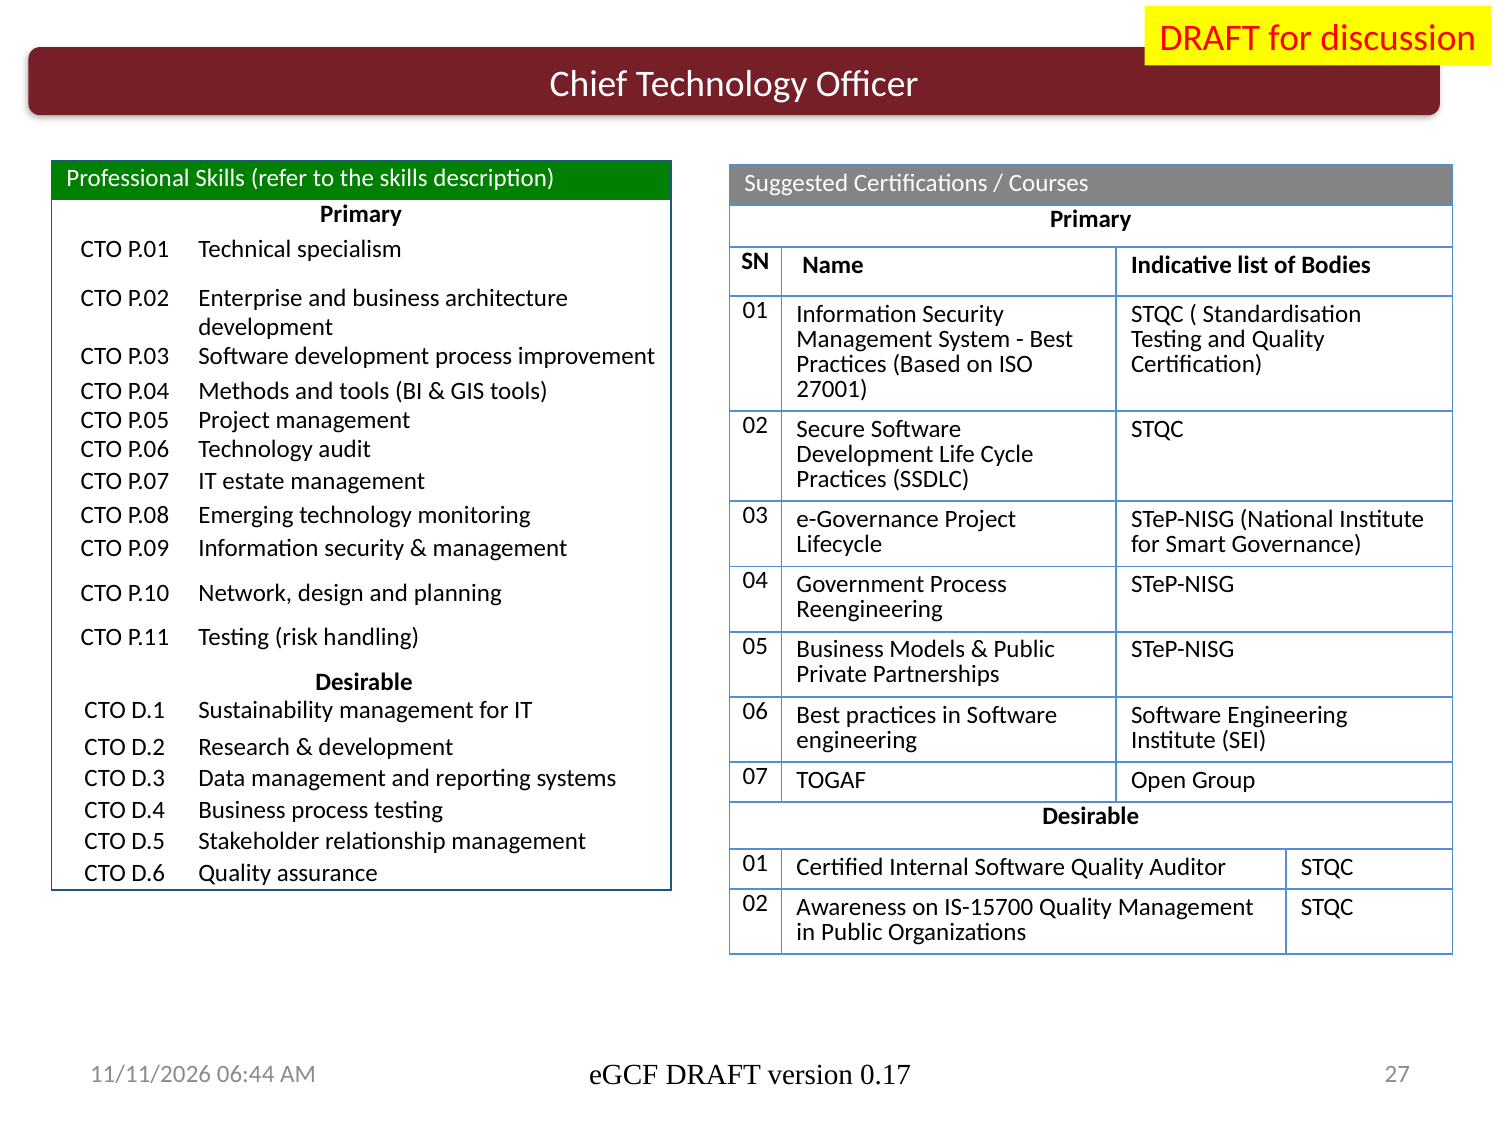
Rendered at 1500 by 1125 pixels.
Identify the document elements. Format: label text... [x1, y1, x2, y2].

table_cell STQC [1117, 412, 1452, 500]
table_cell 04 [730, 567, 781, 631]
table_cell Technology audit [198, 435, 670, 467]
table_cell 01 [730, 850, 781, 888]
table_cell CTO P.01 [52, 235, 198, 284]
table_cell STQC ( Standardisation Testing and Quality Certification) [1117, 297, 1452, 410]
table_cell STQC [1287, 850, 1452, 888]
table_cell 07 [730, 763, 781, 801]
text_box DRAFT for discussion [1144, 5, 1492, 66]
table_cell Sustainability management for IT [198, 697, 670, 733]
table_cell Research & development [198, 733, 670, 764]
table_header Suggested Certifications / Courses [730, 166, 1452, 204]
table_cell Software development process improvement [198, 342, 670, 377]
table_cell CTO D.4 [52, 796, 198, 827]
table_cell Business process testing [198, 796, 670, 827]
table_cell Best practices in Software engineering [782, 698, 1115, 761]
table_cell CTO D.6 [52, 859, 198, 889]
table_cell Project management [198, 406, 670, 435]
table_cell STeP-NISG [1117, 567, 1452, 631]
table_cell Network, design and planning [198, 579, 670, 623]
text_box Chief Technology Officer [27, 46, 1441, 116]
table_cell Open Group [1117, 763, 1452, 801]
table_cell 01 [730, 297, 781, 410]
table_cell CTO P.10 [52, 579, 198, 623]
table_cell Technical specialism [198, 235, 670, 284]
table_cell CTO P.03 [52, 342, 198, 377]
table_cell CTO P.04 [52, 377, 198, 406]
table_cell Stakeholder relationship management [198, 827, 670, 859]
table_cell Quality assurance [198, 859, 670, 889]
table_cell Information security & management [198, 534, 670, 579]
table_cell STeP-NISG [1117, 633, 1452, 696]
table_cell STQC [1287, 890, 1452, 953]
table_cell CTO P.08 [52, 501, 198, 534]
table_cell Secure Software Development Life Cycle Practices (SSDLC) [782, 412, 1115, 500]
table_cell CTO P.06 [52, 435, 198, 467]
table_cell Primary [730, 206, 1452, 246]
table_cell Desirable [730, 803, 1452, 848]
table_cell Certified Internal Software Quality Auditor [782, 850, 1285, 888]
table_cell CTO D.2 [52, 733, 198, 764]
table_cell Testing (risk handling) [198, 623, 670, 668]
table_cell Business Models & Public Private Partnerships [782, 633, 1115, 696]
table_cell CTO P.02 [52, 284, 198, 342]
table_cell SN [730, 248, 781, 295]
table_cell 03 [730, 502, 781, 566]
table_cell CTO P.11 [52, 623, 198, 668]
table_cell Desirable [52, 668, 670, 697]
table_cell 02 [730, 412, 781, 500]
table_cell Information Security Management System - Best Practices (Based on ISO 27001) [782, 297, 1115, 410]
table_cell Enterprise and business architecture development [198, 284, 670, 342]
table_cell CTO D.1 [52, 697, 198, 733]
table_cell Government Process Reengineering [782, 567, 1115, 631]
table_cell CTO D.5 [52, 827, 198, 859]
slide_number 27 [1074, 1042, 1425, 1103]
table_cell Methods and tools (BI & GIS tools) [198, 377, 670, 406]
table_cell Indicative list of Bodies [1117, 248, 1452, 295]
table_cell CTO P.07 [52, 467, 198, 501]
table_cell 06 [730, 698, 781, 761]
table_cell TOGAF [782, 763, 1115, 801]
table_cell Emerging technology monitoring [198, 501, 670, 534]
table_cell Name [782, 248, 1115, 295]
table_cell STeP-NISG (National Institute for Smart Governance) [1117, 502, 1452, 566]
table_cell CTO P.09 [52, 534, 198, 579]
table_cell CTO P.05 [52, 406, 198, 435]
table_cell Data management and reporting systems [198, 764, 670, 796]
table_cell IT estate management [198, 467, 670, 501]
footer eGCF DRAFT version 0.17 [512, 1042, 988, 1103]
table_cell Primary [52, 200, 670, 235]
table_cell Awareness on IS-15700 Quality Management in Public Organizations [782, 890, 1285, 953]
table_cell Software Engineering Institute (SEI) [1117, 698, 1452, 761]
table_cell e-Governance Project Lifecycle [782, 502, 1115, 566]
table_cell 05 [730, 633, 781, 696]
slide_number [75, 1042, 425, 1103]
table_cell 02 [730, 890, 781, 953]
table_cell CTO D.3 [52, 764, 198, 796]
table_header Professional Skills (refer to the skills description) [52, 161, 670, 200]
